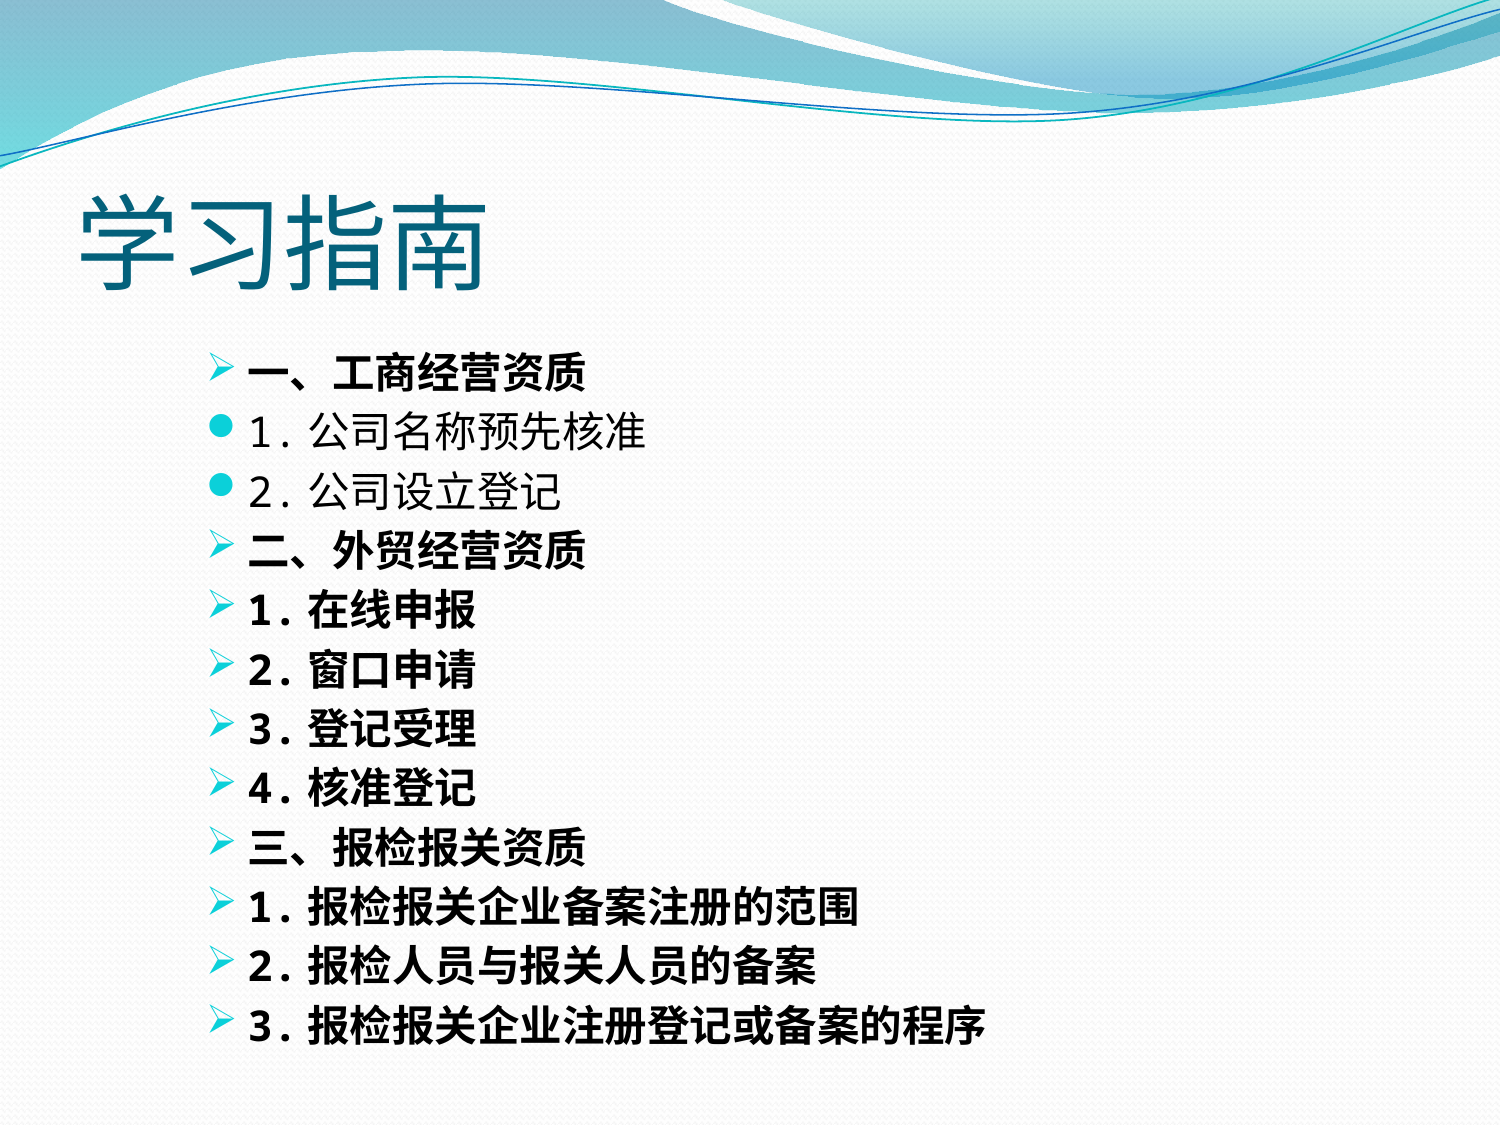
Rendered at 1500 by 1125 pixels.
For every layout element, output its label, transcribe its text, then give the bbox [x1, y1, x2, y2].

title 学习指南 [75, 115, 1425, 303]
text_box 一、工商经营资质 1.公司名称预先核准 2.公司设立登记 二、外贸经营资质 1.在线申报 2.窗口申请 3.登记受理 4.核准登记 三、报检报关资质 1.报检报关企业备案注册的范围 2.报检人员与报关人员的备案 3.报检报关企业注册登记或备案的程序 [191, 338, 1500, 1059]
